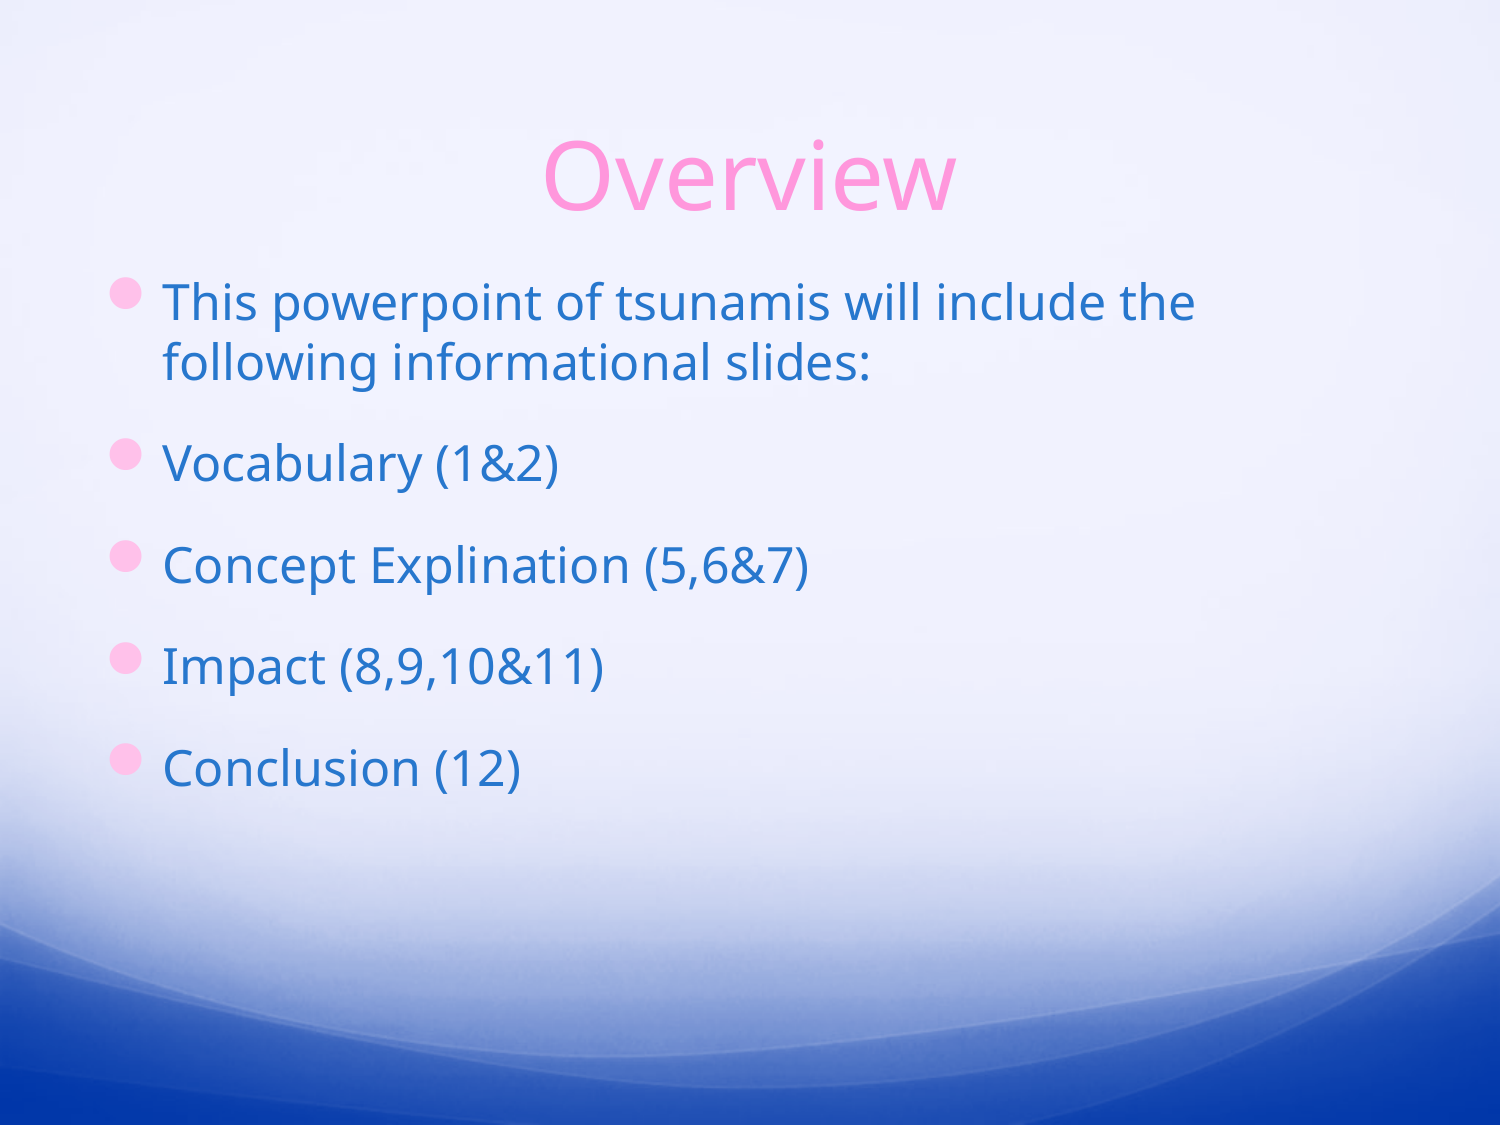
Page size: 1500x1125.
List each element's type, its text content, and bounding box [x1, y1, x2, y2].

title Overview [90, 17, 1410, 237]
list This powerpoint of tsunamis will include the following informational slides: Vocabulary (1&2) Concept Explination (5,6&7) Impact (8,9,10&11) Conclusion (12) [90, 262, 1410, 975]
